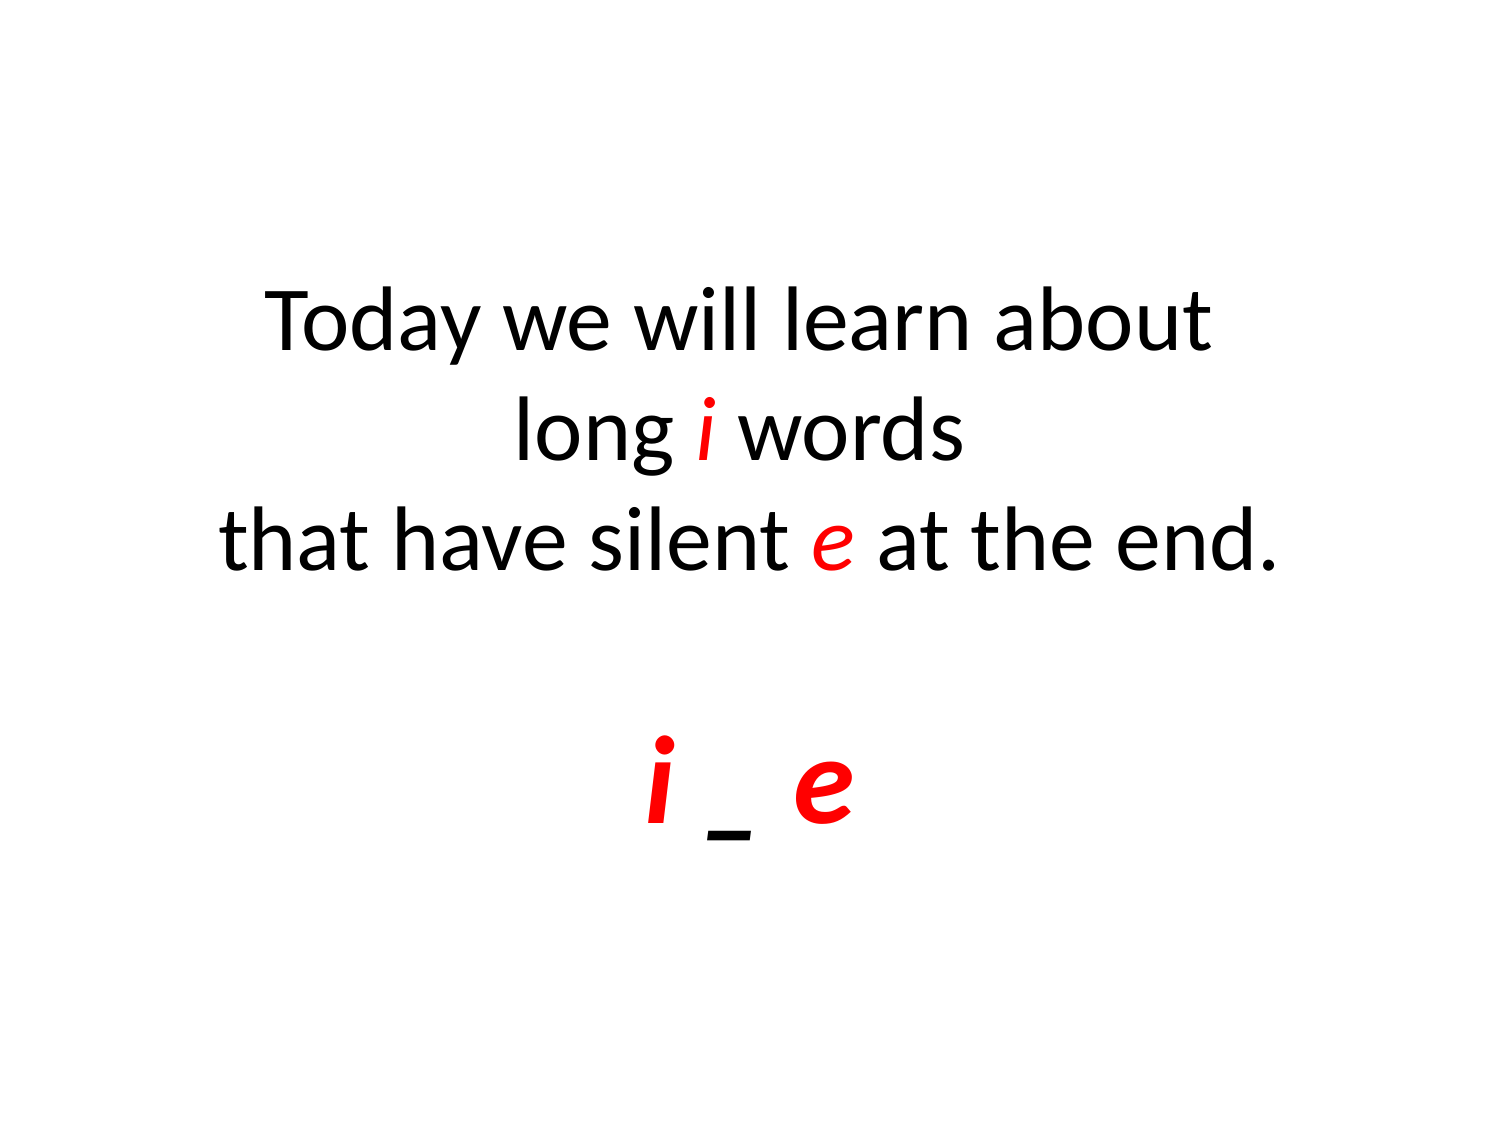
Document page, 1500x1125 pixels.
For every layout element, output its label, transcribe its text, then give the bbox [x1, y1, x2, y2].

title Today we will learn about long i words that have silent e at the end. i _ e [75, 45, 1425, 1063]
